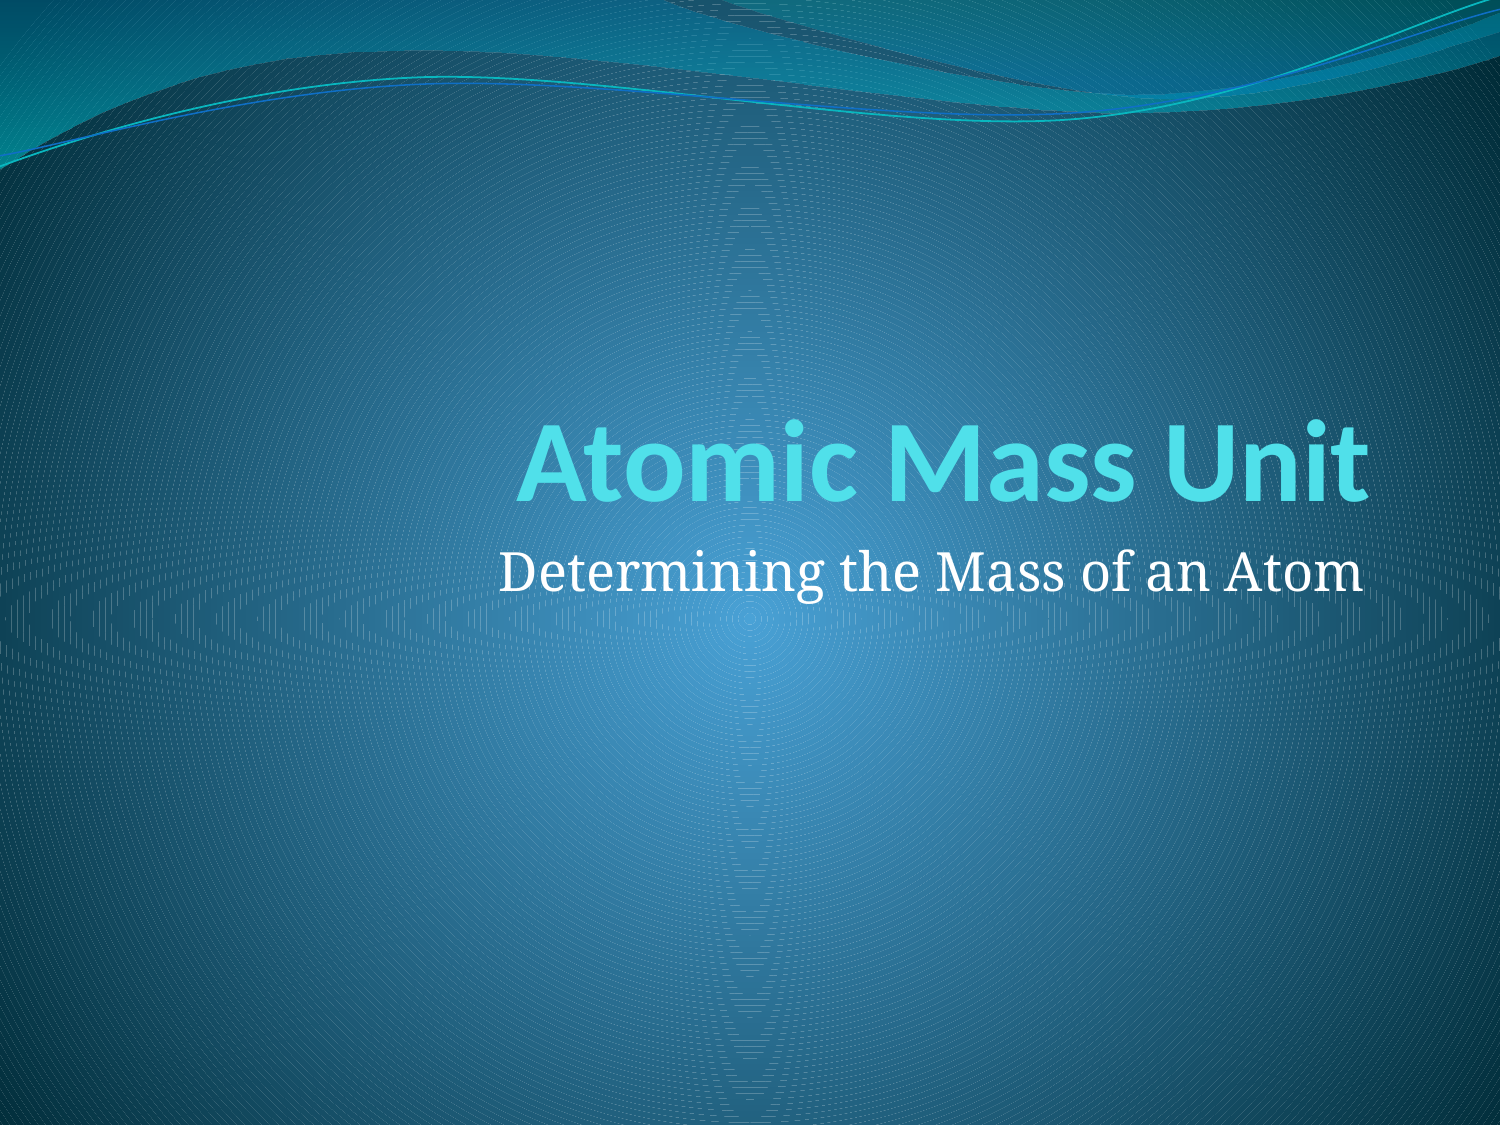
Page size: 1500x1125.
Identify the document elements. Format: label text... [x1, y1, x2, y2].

title Atomic Mass Unit [87, 224, 1376, 525]
subtitle Determining the Mass of an Atom [87, 529, 1376, 818]
